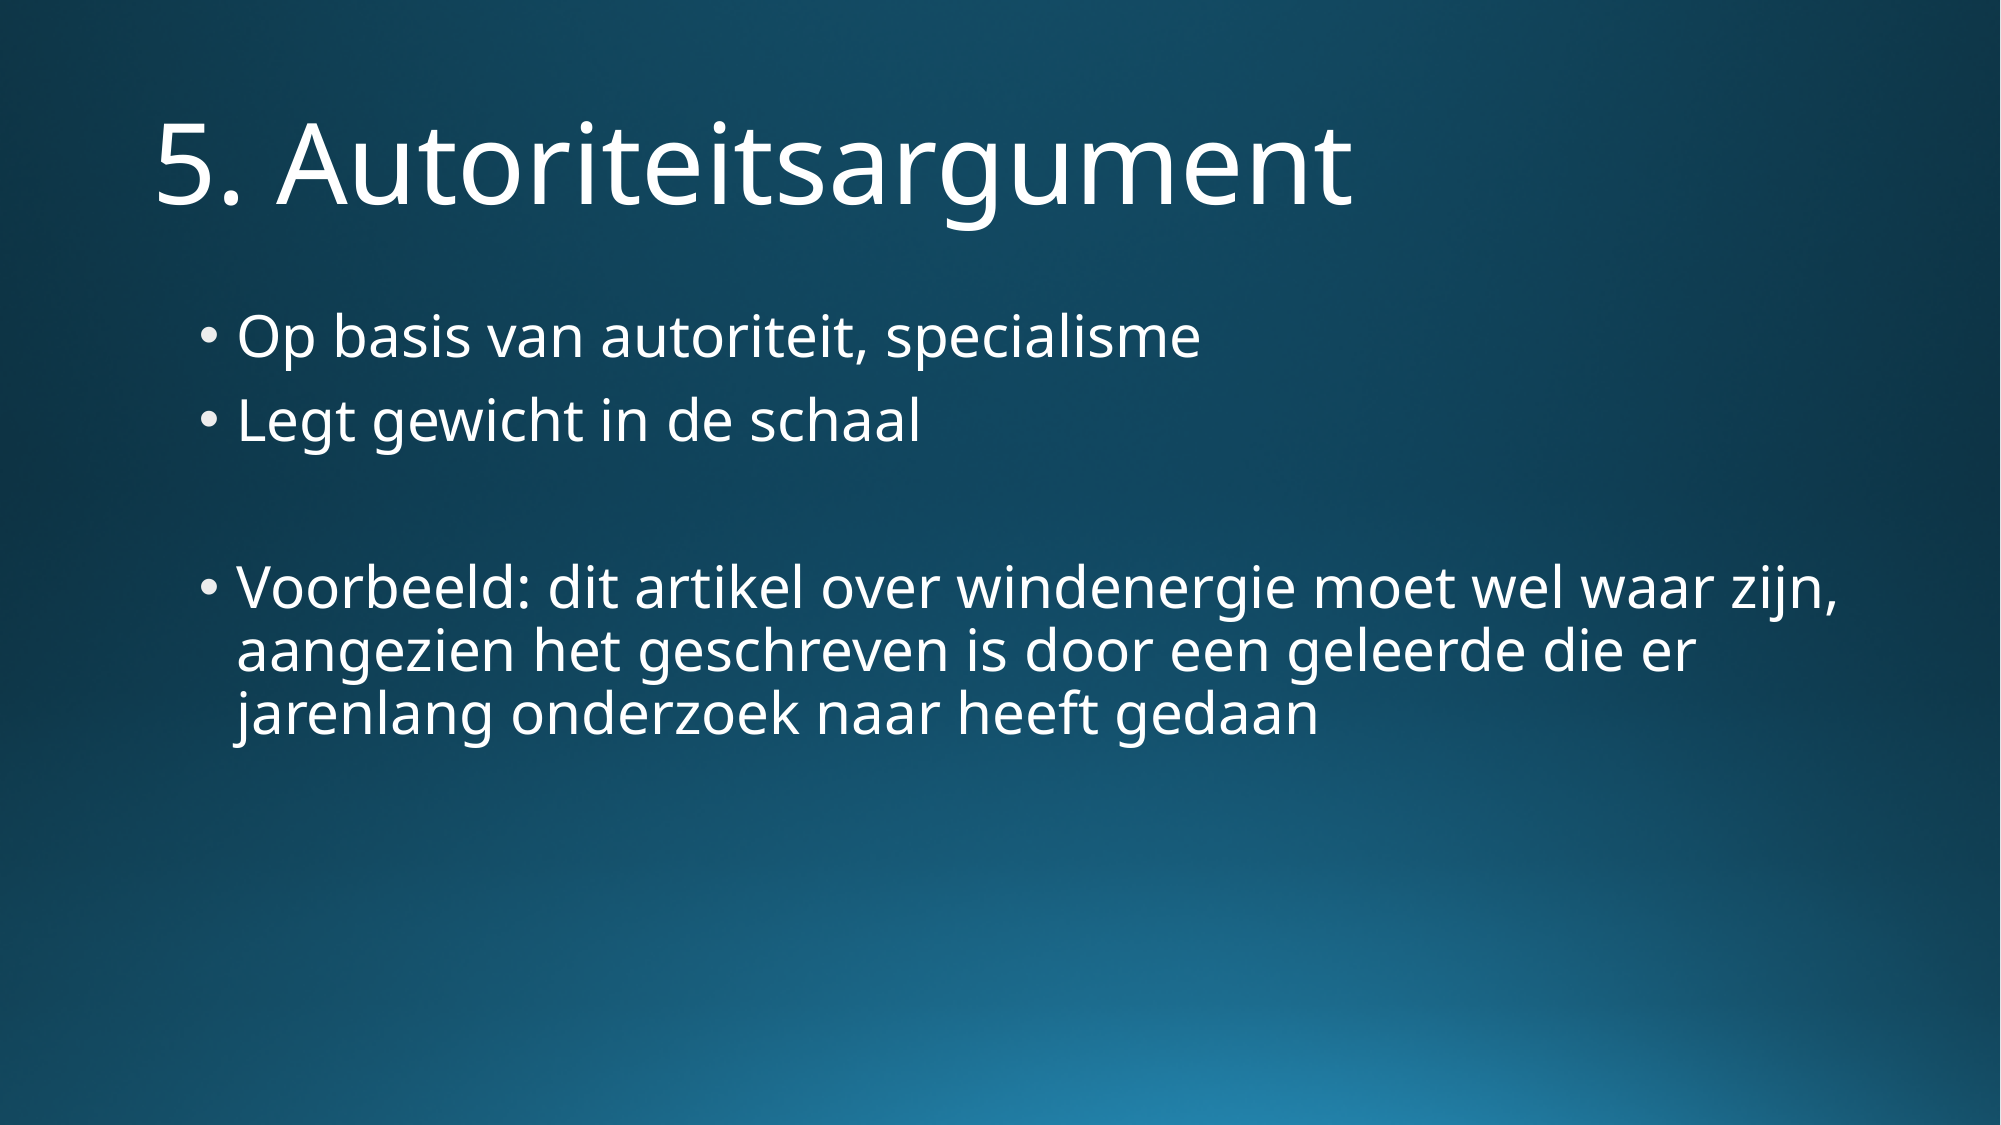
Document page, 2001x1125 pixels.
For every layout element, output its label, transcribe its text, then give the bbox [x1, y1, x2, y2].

title 5. Autoriteitsargument [137, 59, 1863, 278]
picture [0, 0, 2001, 1125]
list Op basis van autoriteit, specialisme Legt gewicht in de schaal Voorbeeld: dit artikel over windenergie moet wel waar zijn, aangezien het geschreven is door een geleerde die er jarenlang onderzoek naar heeft gedaan [183, 299, 1863, 1014]
